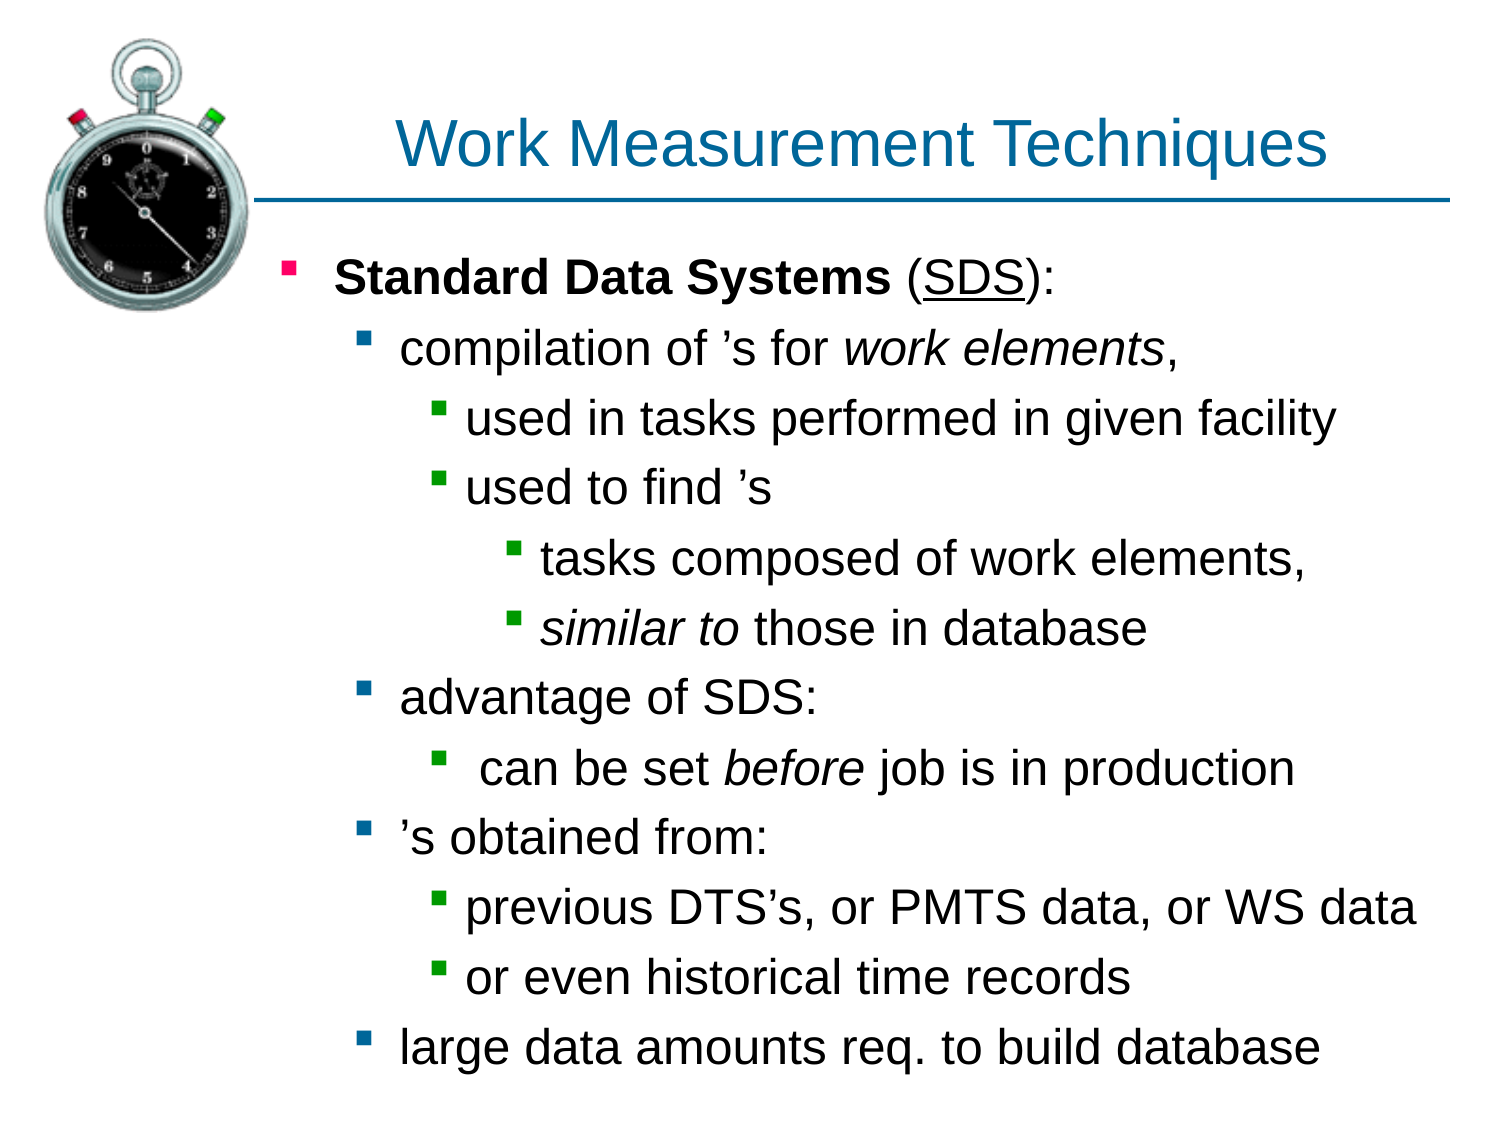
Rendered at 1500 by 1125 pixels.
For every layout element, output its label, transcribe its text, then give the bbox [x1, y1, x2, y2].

title Work Measurement Techniques [275, 37, 1450, 188]
picture [37, 37, 254, 313]
